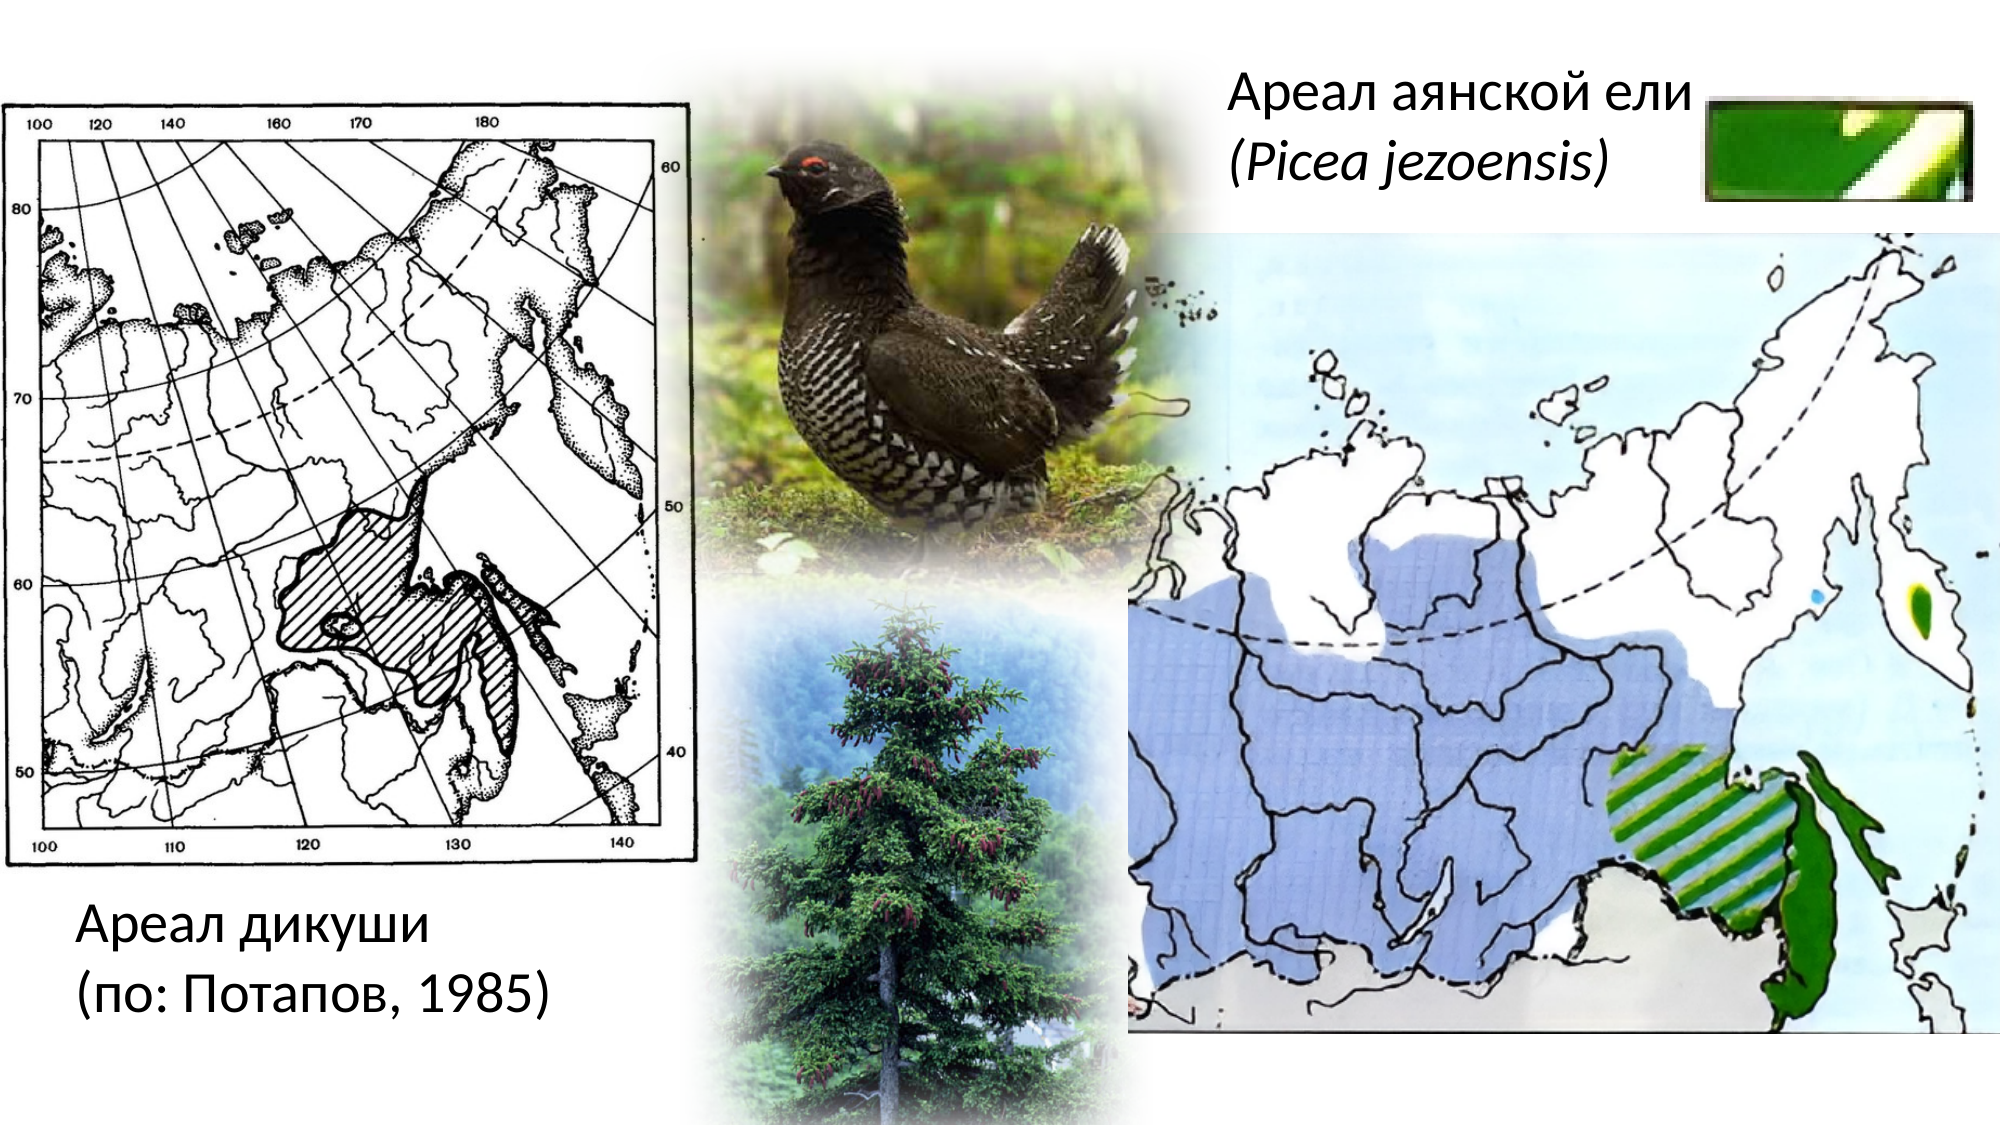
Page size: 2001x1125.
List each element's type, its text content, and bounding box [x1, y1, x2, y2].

picture [0, 44, 1232, 1125]
text_box Ареал дикуши (по: Потапов, 1985) [60, 877, 678, 1032]
picture [1699, 95, 1976, 202]
text_box Ареал аянской ели (Picea jezoensis) [1232, 44, 1773, 200]
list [1154, 233, 2000, 1034]
